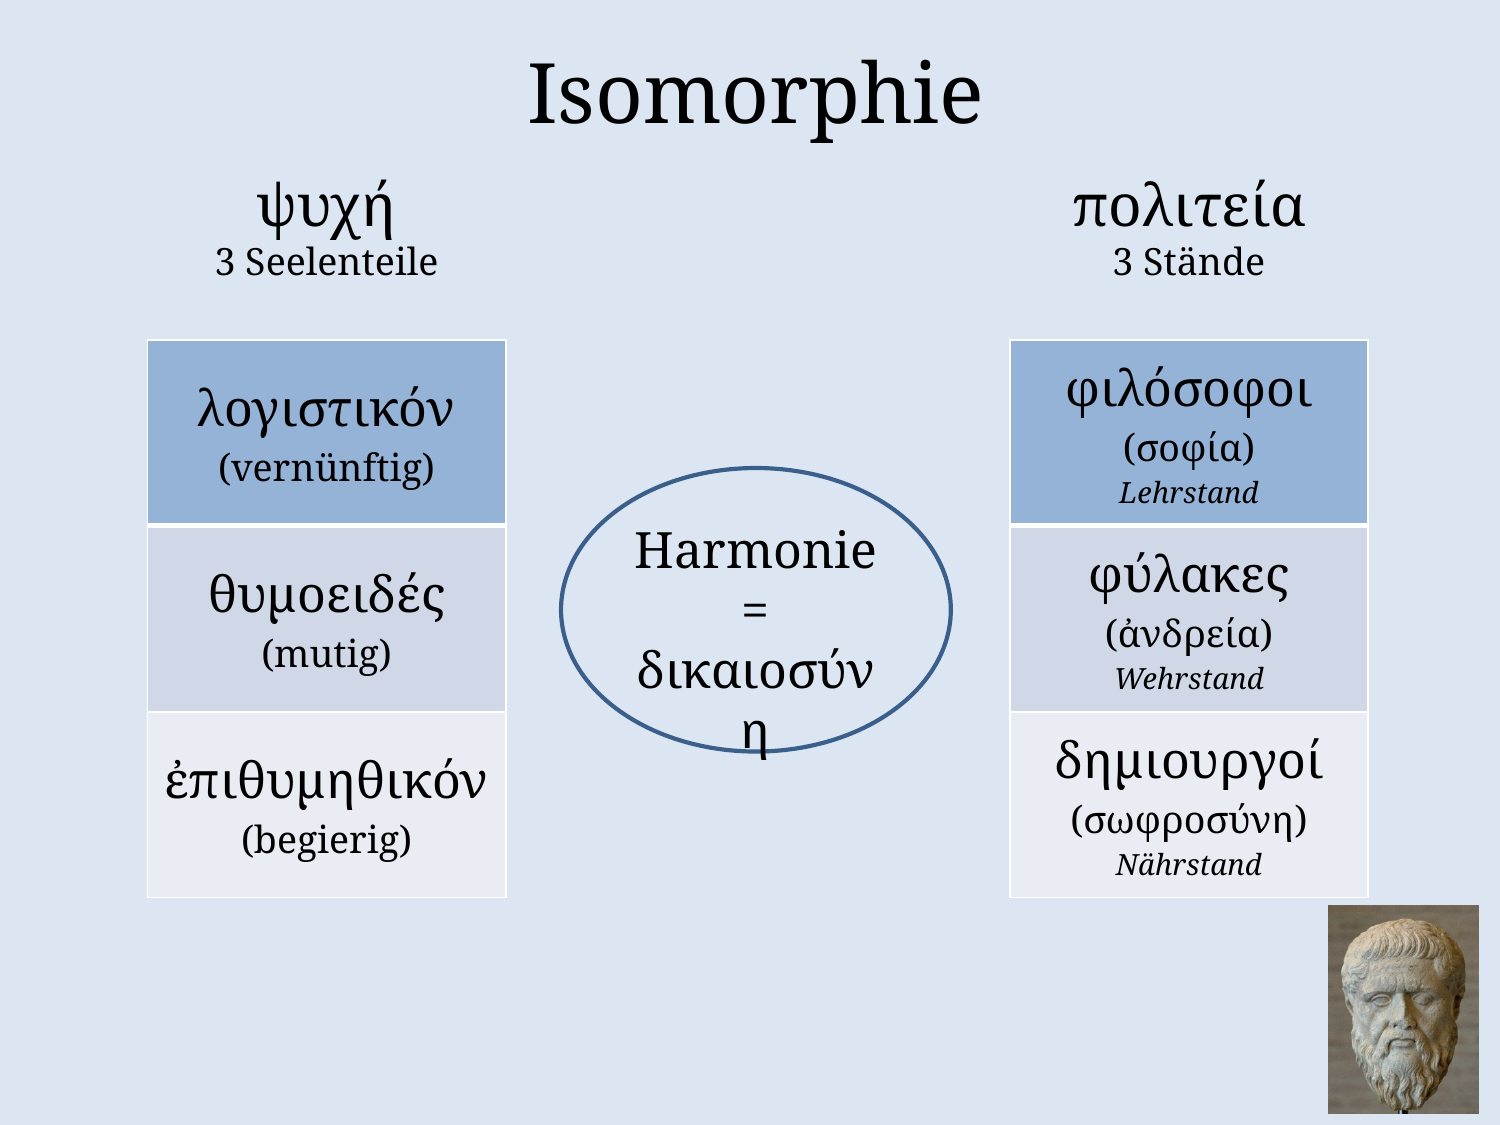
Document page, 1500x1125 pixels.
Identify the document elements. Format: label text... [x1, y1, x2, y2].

picture [1328, 904, 1479, 1114]
text_box Harmonie = δικαιοσύνη [608, 511, 904, 766]
text_box Isomorphie [431, 32, 1081, 148]
table_cell ἐπιθυμηθικόν (begierig) [148, 713, 505, 897]
text_box [904, 514, 953, 705]
table_header λογιστικόν (vernünftig) [148, 341, 505, 523]
table_cell θυμοειδές (mutig) [148, 528, 505, 711]
text_box [558, 514, 608, 705]
table_cell δημιουργοί (σωφροσύνη) Nährstand [1011, 713, 1367, 897]
table_header φιλόσοφοι (σοφία) Lehrstand [1011, 341, 1367, 523]
text_box [612, 465, 900, 511]
text_box πολιτεία 3 Stände [1009, 160, 1368, 291]
text_box ψυχή 3 Seelenteile [147, 160, 506, 291]
table_cell φύλακες (ἀνδρεία) Wehrstand [1011, 528, 1367, 711]
